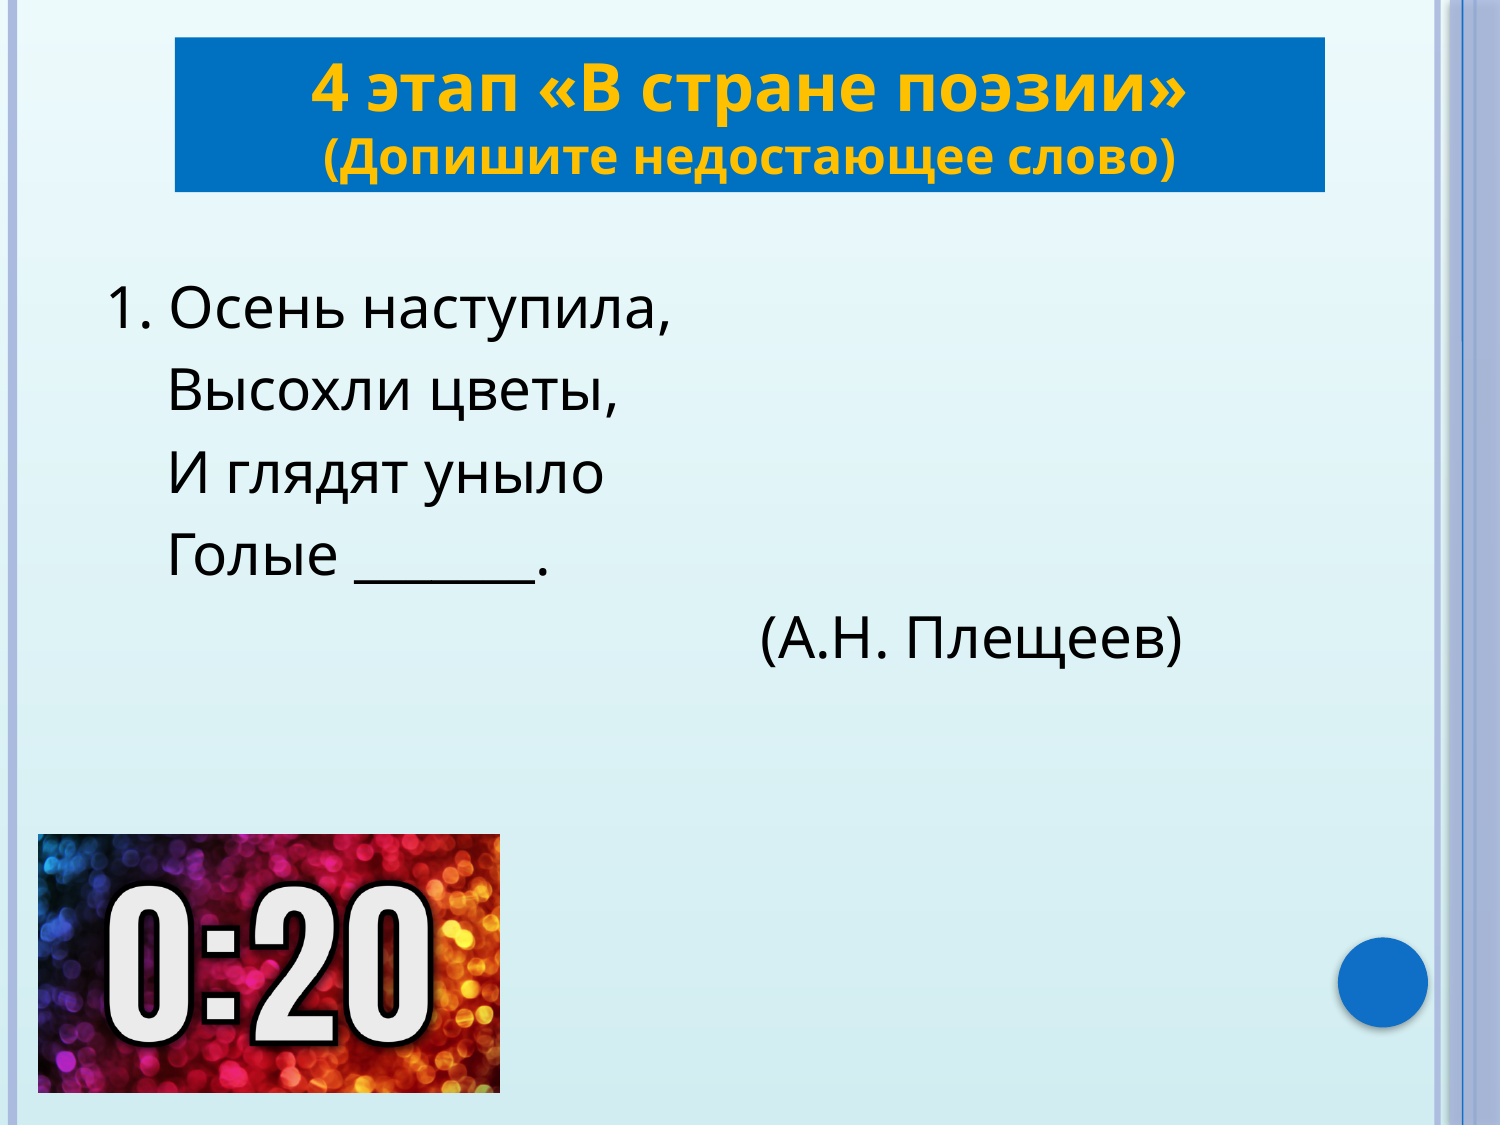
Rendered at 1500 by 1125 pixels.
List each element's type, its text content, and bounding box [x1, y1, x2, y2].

text_box 4 этап «В стране поэзии» (Допишите недостающее слово) [174, 37, 1325, 193]
list 1. Осень наступила, Высохли цветы, И глядят уныло Голые _______. (А.Н. Плещеев) [75, 262, 1300, 763]
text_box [36, 833, 501, 1095]
